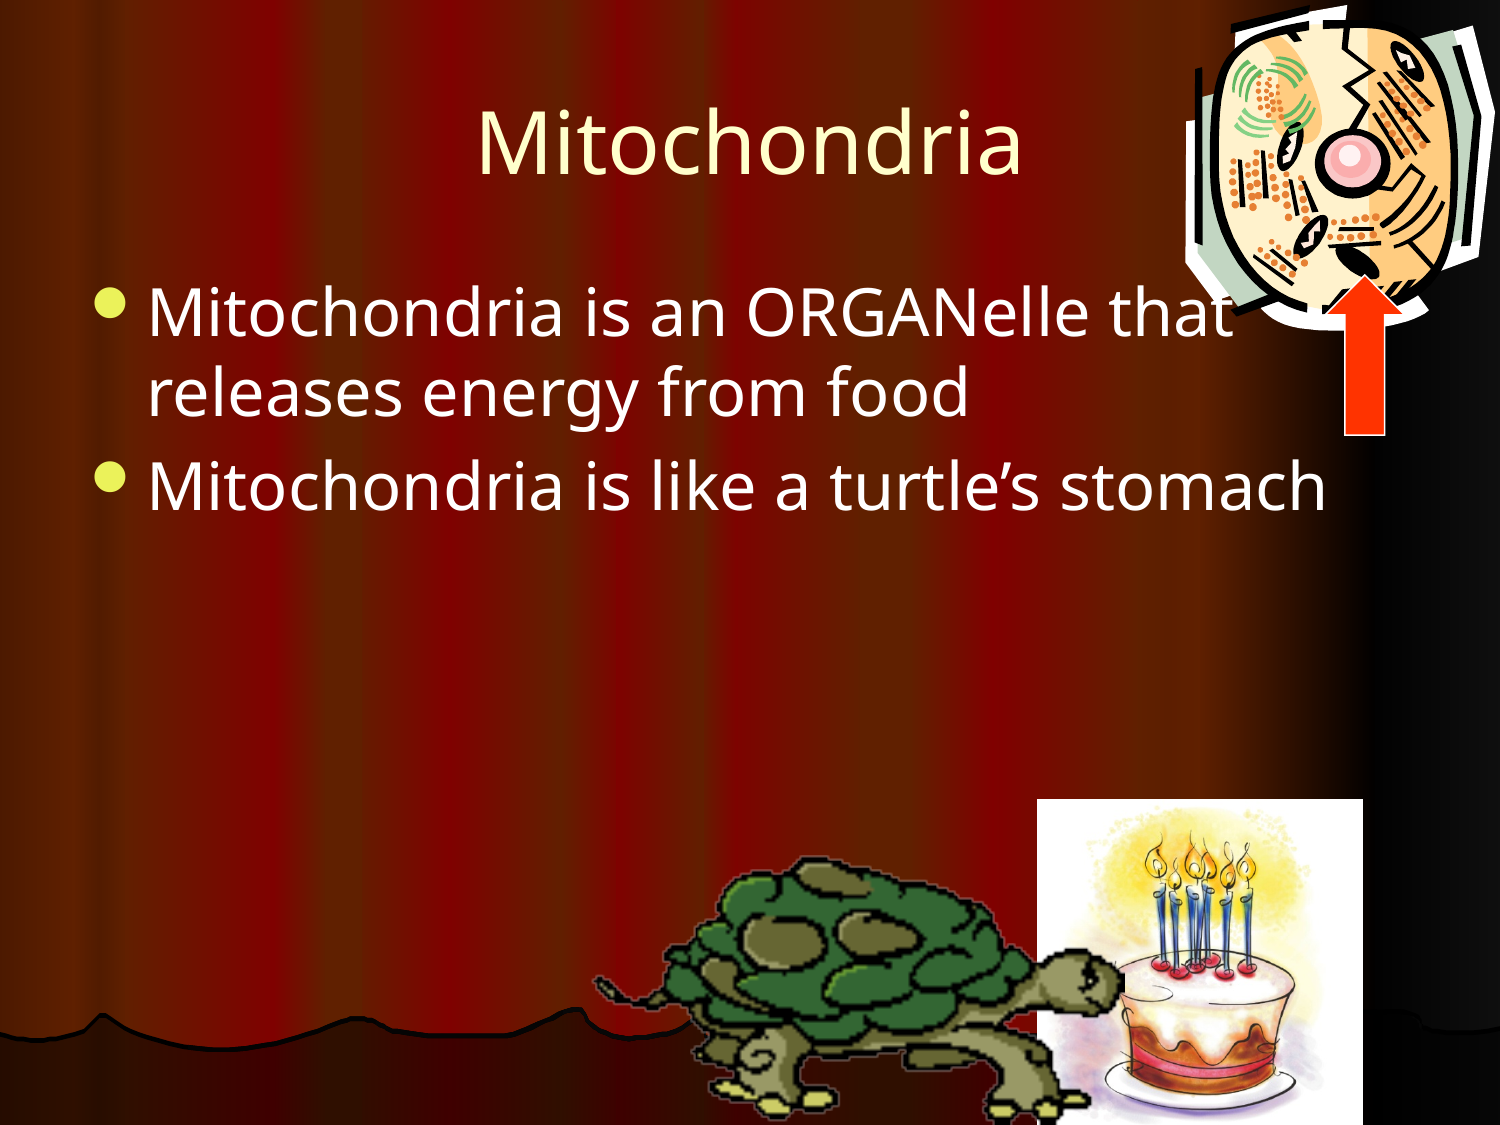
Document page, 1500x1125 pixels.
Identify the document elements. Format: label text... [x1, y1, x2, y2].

picture [1185, 0, 1500, 336]
text_box [1344, 344, 1385, 436]
list Mitochondria is an ORGANelle that releases energy from food Mitochondria is like a turtle’s stomach [74, 262, 1426, 588]
picture [587, 799, 1363, 1125]
title Mitochondria [74, 45, 1180, 233]
